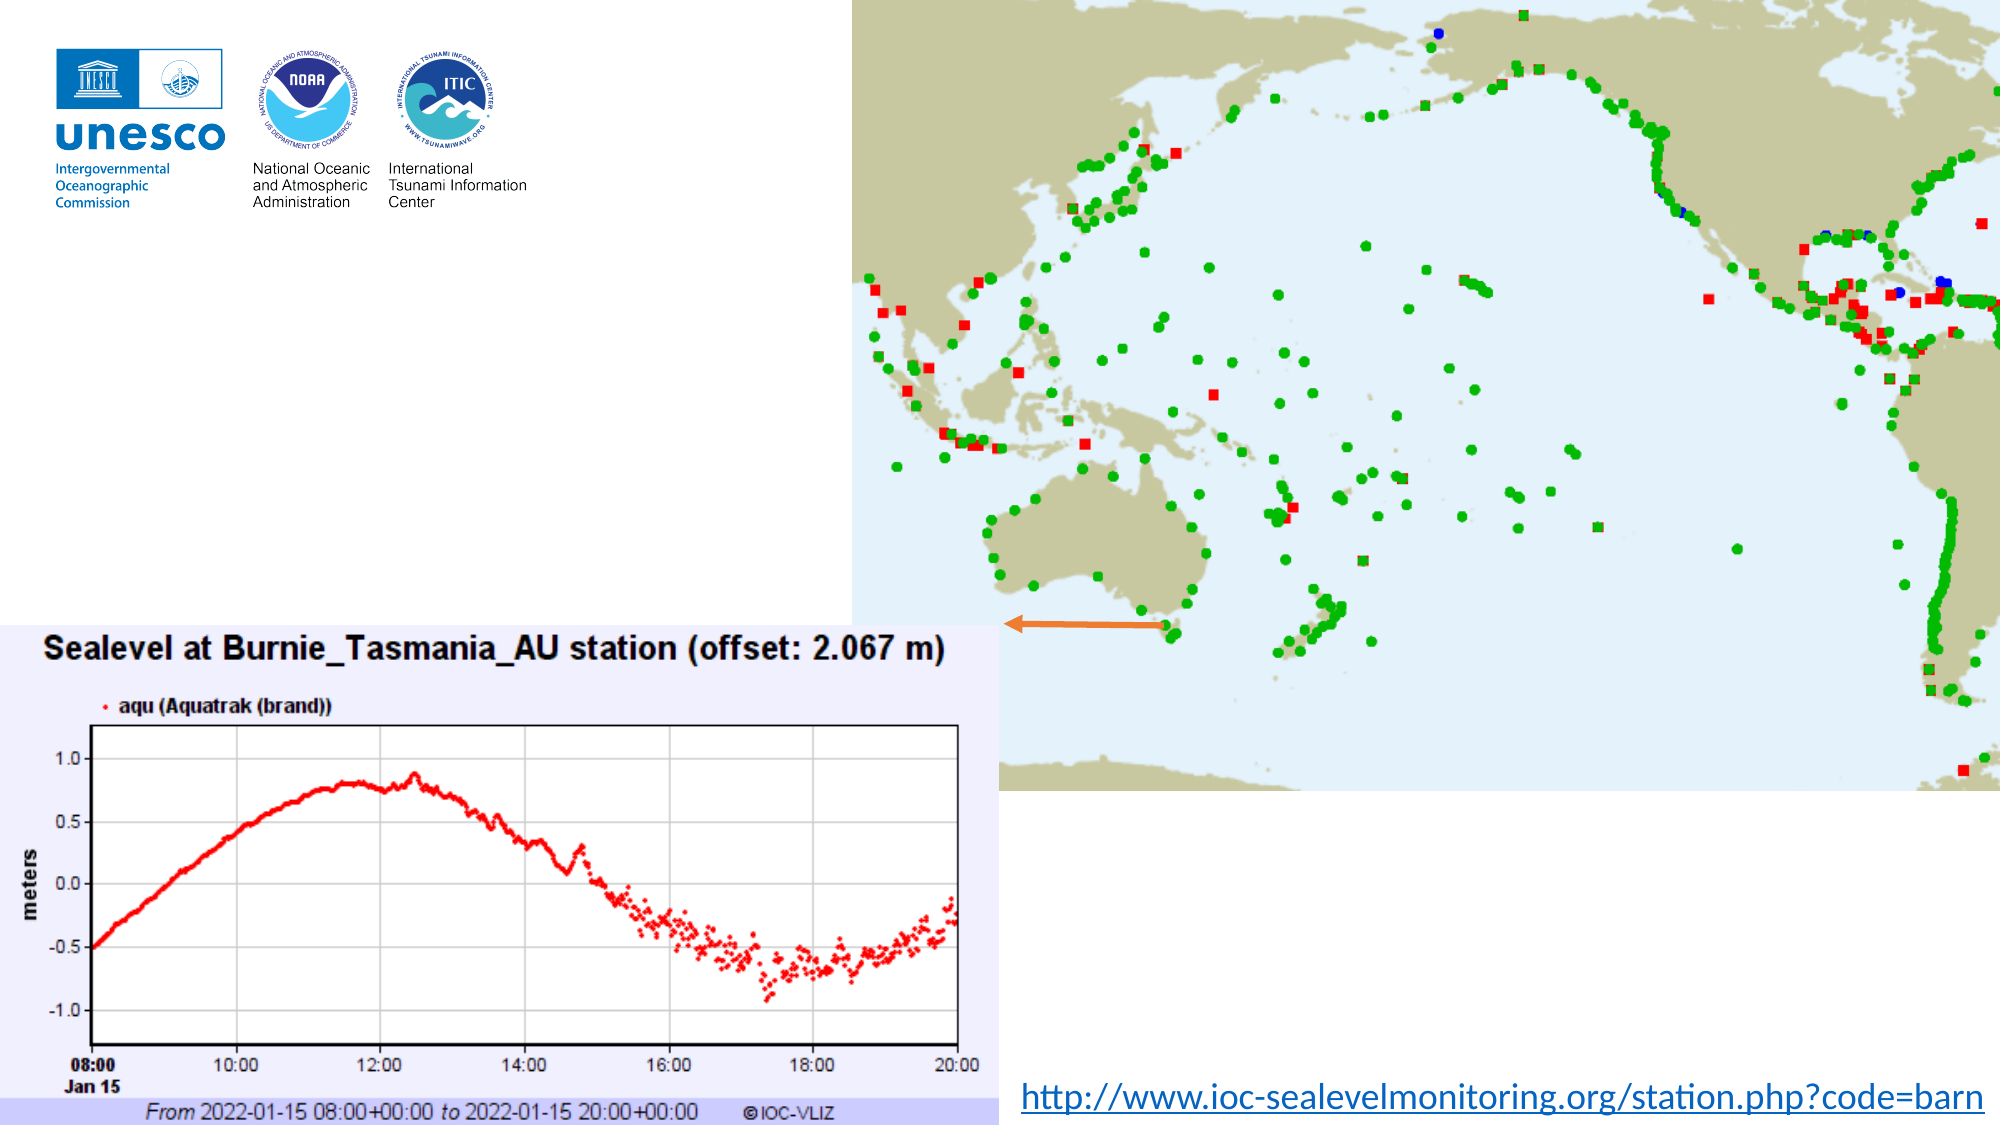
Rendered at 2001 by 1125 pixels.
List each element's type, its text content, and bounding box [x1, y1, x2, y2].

picture [43, 35, 527, 221]
picture [0, 0, 2000, 1125]
text_box http://www.ioc-sealevelmonitoring.org/station.php?code=barn [999, 1064, 2000, 1125]
